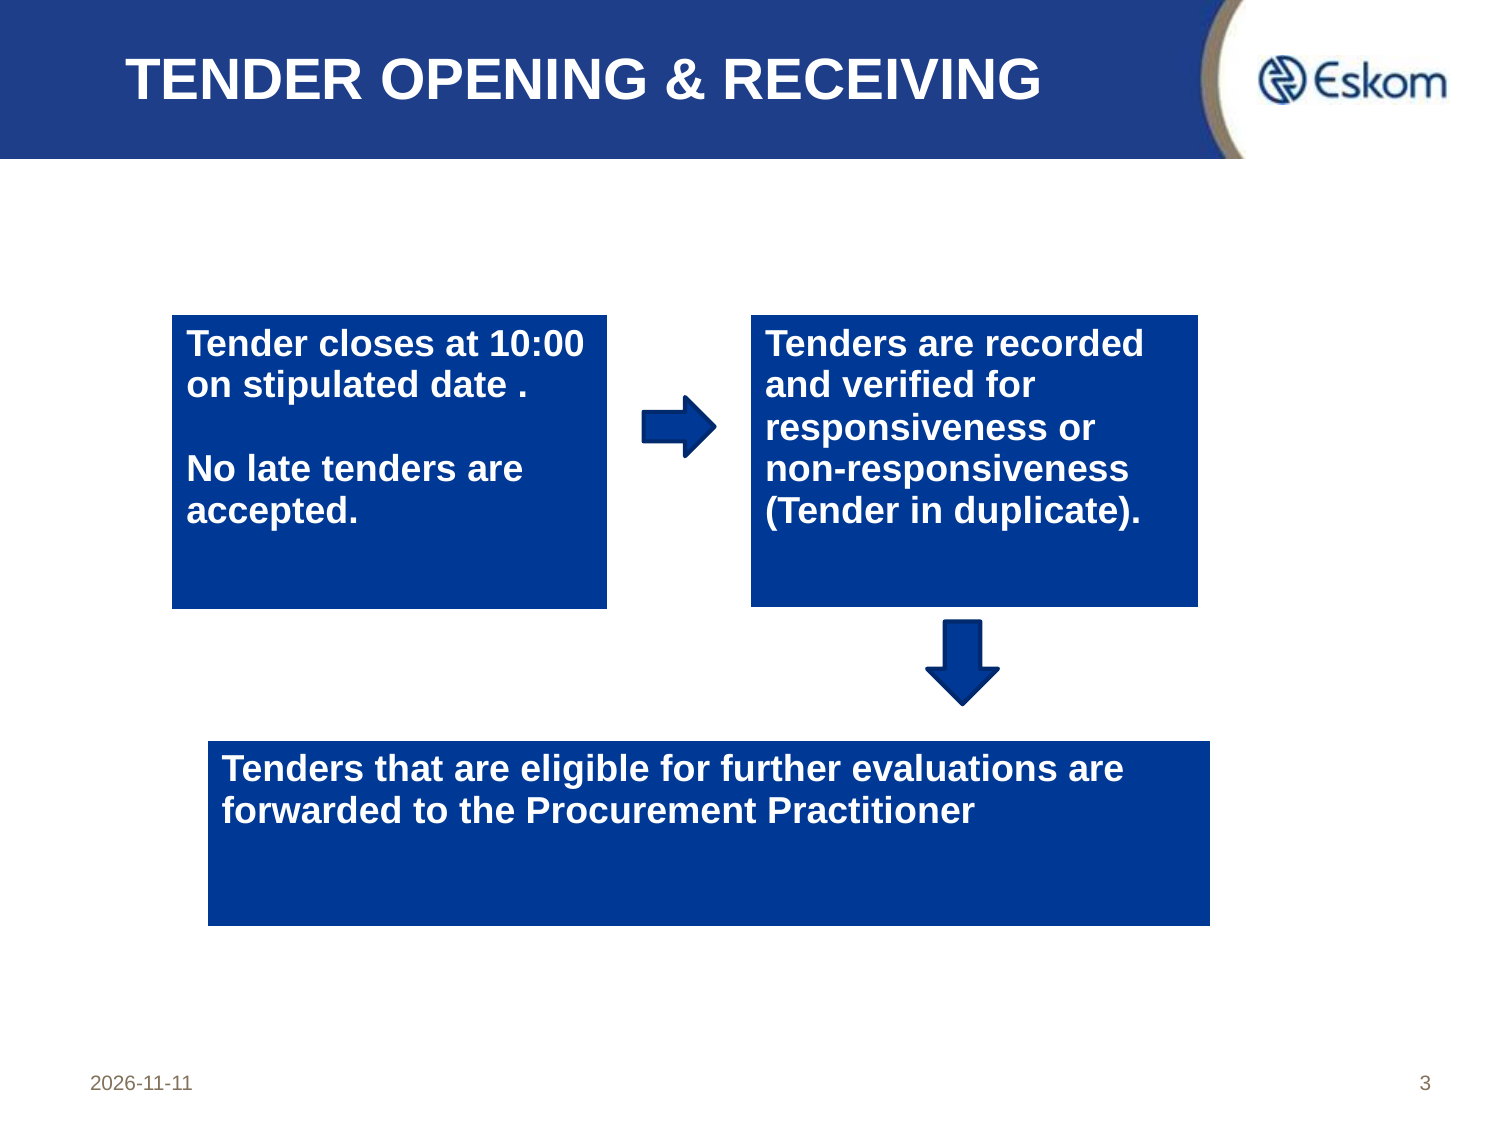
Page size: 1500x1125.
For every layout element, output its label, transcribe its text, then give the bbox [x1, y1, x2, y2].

table_header Tenders that are eligible for further evaluations are forwarded to the Procurement Practitioner [208, 741, 1210, 926]
picture [0, 0, 1246, 159]
text_box [925, 619, 1000, 707]
slide_number 3 [1174, 1058, 1447, 1103]
text_box [641, 395, 717, 459]
table_header Tender closes at 10:00 on stipulated date . No late tenders are accepted. [172, 315, 607, 609]
list fj [17, 184, 1483, 1026]
picture [1257, 55, 1450, 105]
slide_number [74, 1058, 361, 1103]
title TENDER OPENING & RECEIVING [29, 27, 1188, 137]
table_header Tenders are recorded and verified for responsiveness or non-responsiveness (Tender in duplicate). [751, 315, 1198, 607]
